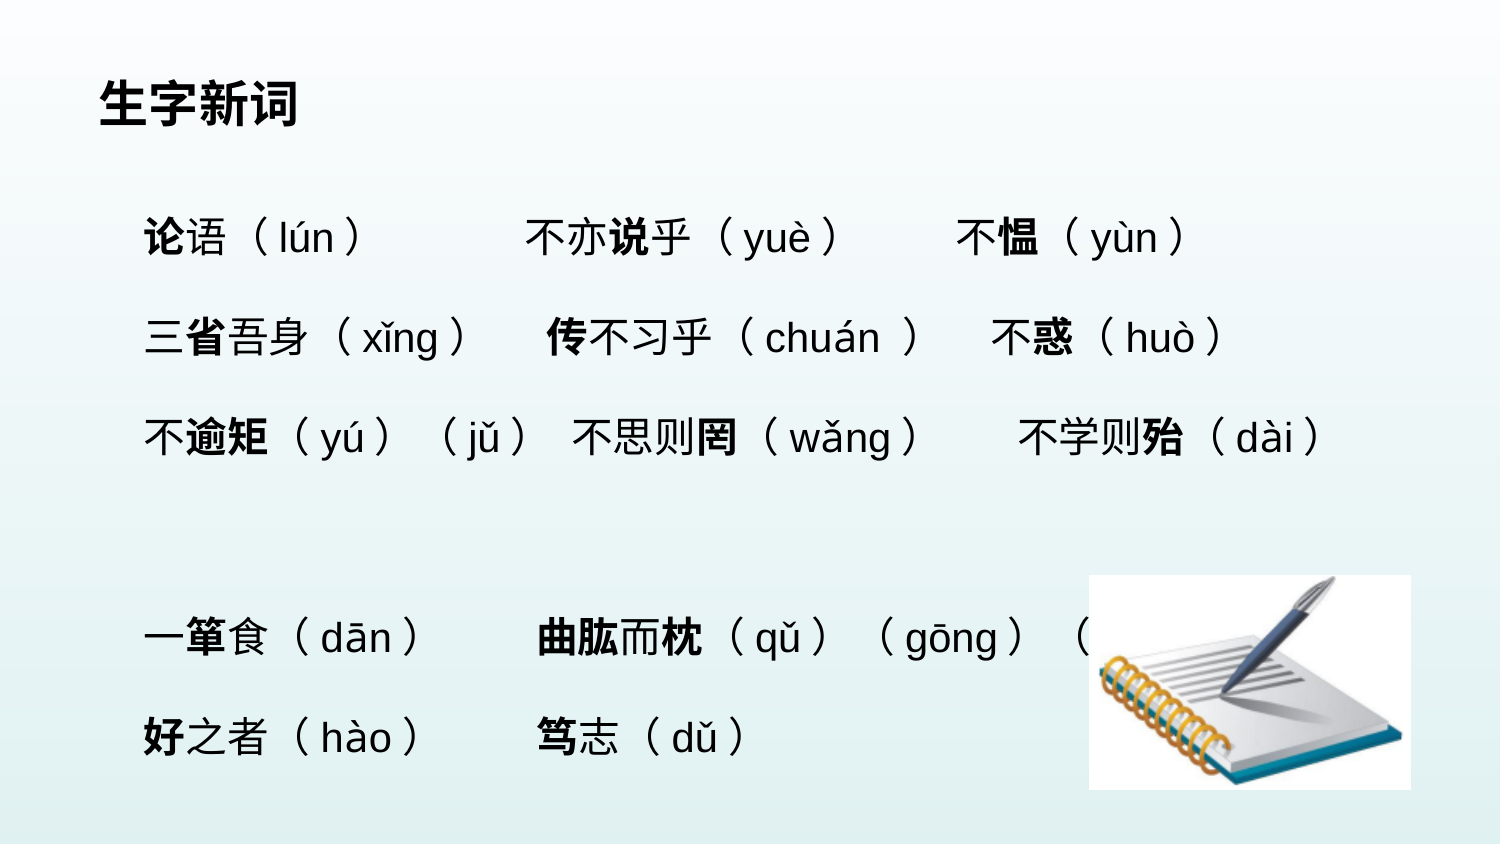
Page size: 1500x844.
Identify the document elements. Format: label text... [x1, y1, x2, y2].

picture [1088, 575, 1411, 790]
text_box 论语（lún） 不亦说乎（yuè） 不愠（yùn） 三省吾身（xǐng） 传不习乎（chuán ） 不惑（huò） 不逾矩（yú）（jǔ） 不思则罔（wǎng） 不学则殆（dài） 一箪食（dān） 曲肱而枕（qǔ）（gōng）（zhěn） 好之者（hào） 笃志（dǔ） [128, 153, 1377, 769]
text_box 生字新词 [84, 71, 335, 134]
